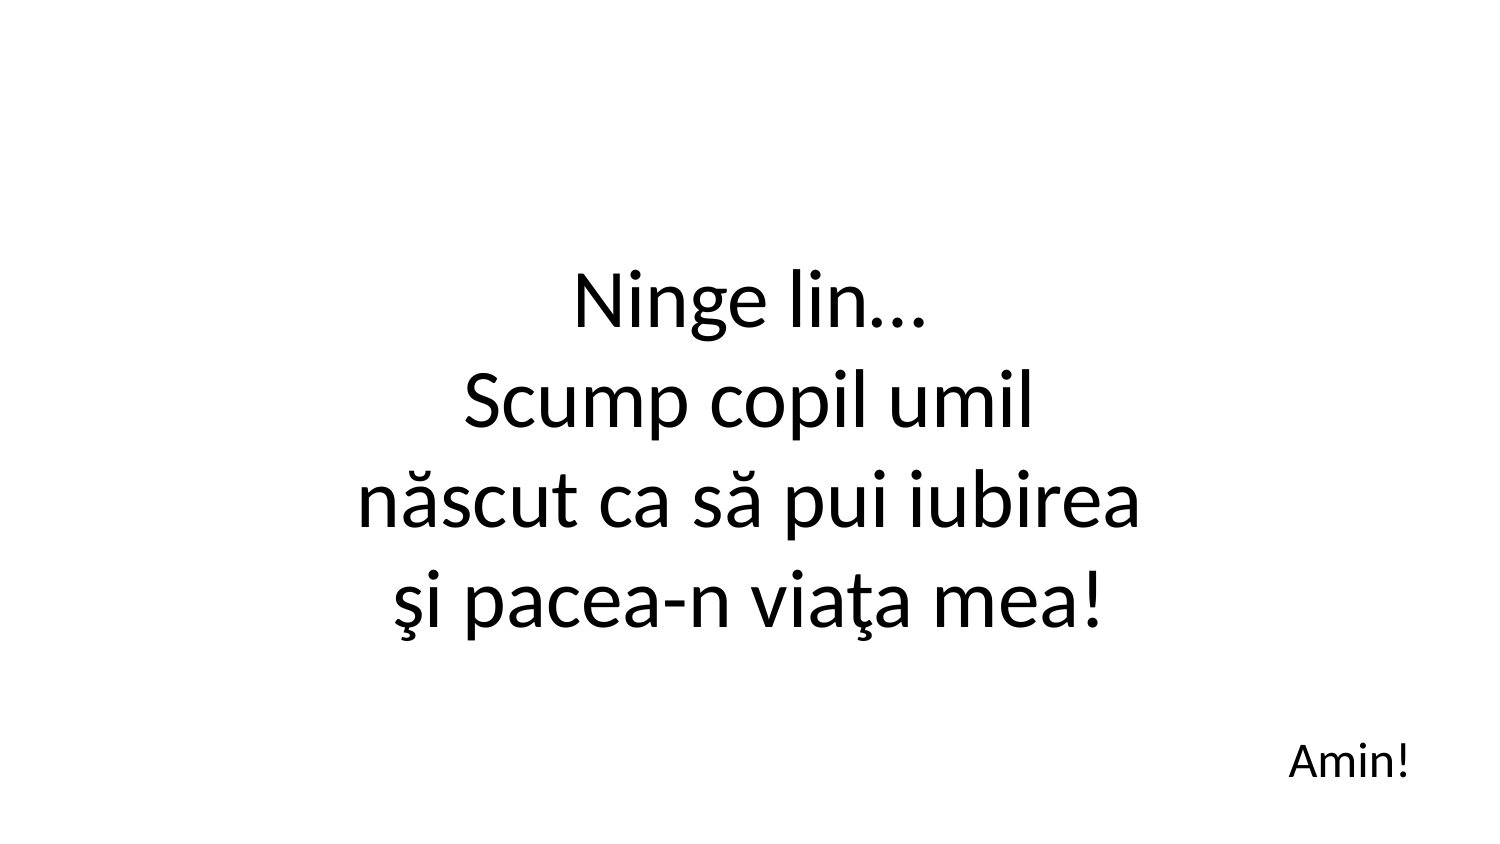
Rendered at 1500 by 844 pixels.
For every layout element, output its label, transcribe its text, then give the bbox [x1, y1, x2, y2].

text_box Ninge lin… Scump copil umil născut ca să pui iubirea şi pacea-n viaţa mea! [341, 192, 1159, 652]
text_box Amin! [1273, 674, 1427, 795]
